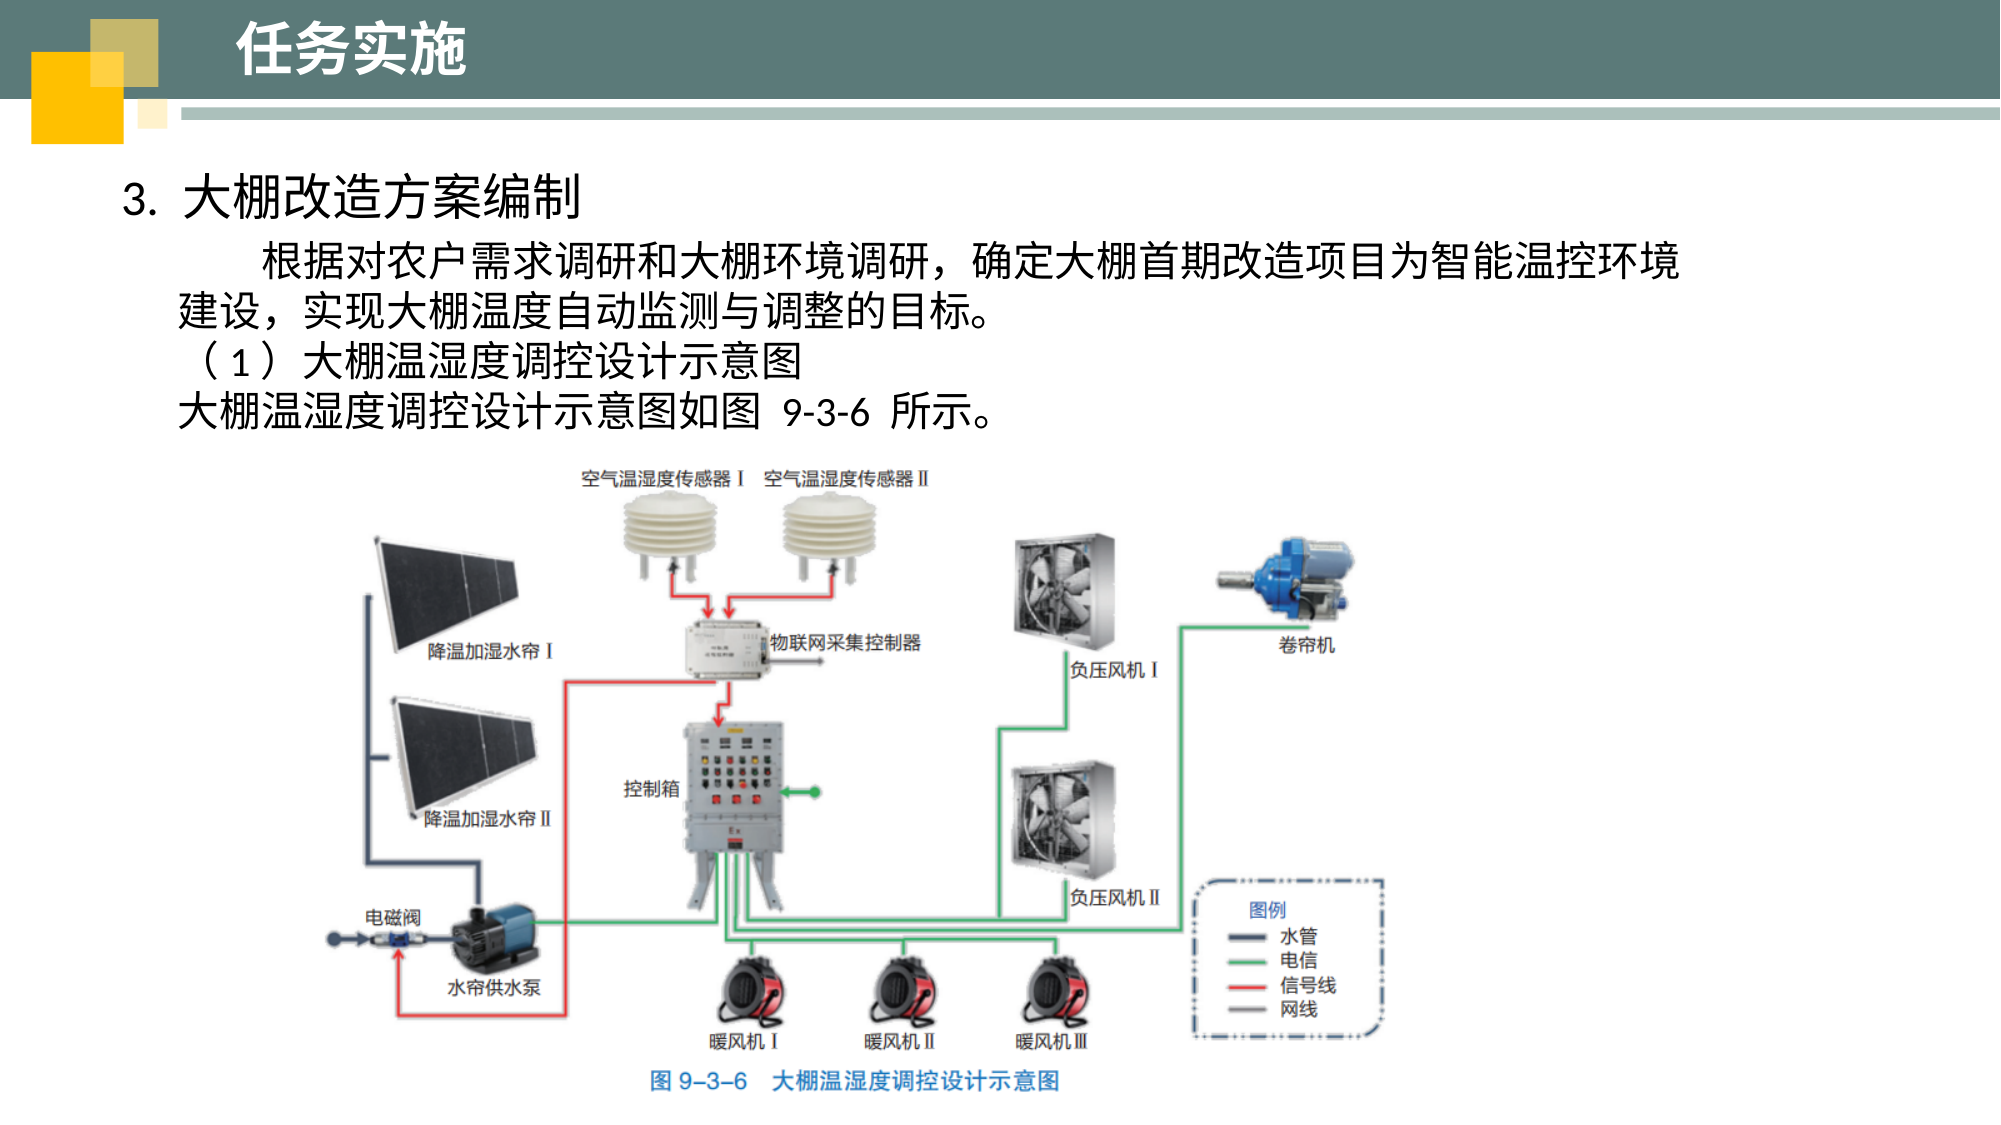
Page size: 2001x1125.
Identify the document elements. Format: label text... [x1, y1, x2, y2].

text_box 根据对农户需求调研和大棚环境调研，确定大棚首期改造项目为智能温控环境建设，实现大棚温度自动监测与调整的目标。 （1）大棚温湿度调控设计示意图 大棚温湿度调控设计示意图如图 9-3-6 所示。 [162, 227, 1697, 443]
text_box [0, 0, 2000, 145]
text_box 3. 大棚改造方案编制 [106, 157, 776, 233]
picture [314, 444, 1424, 1104]
